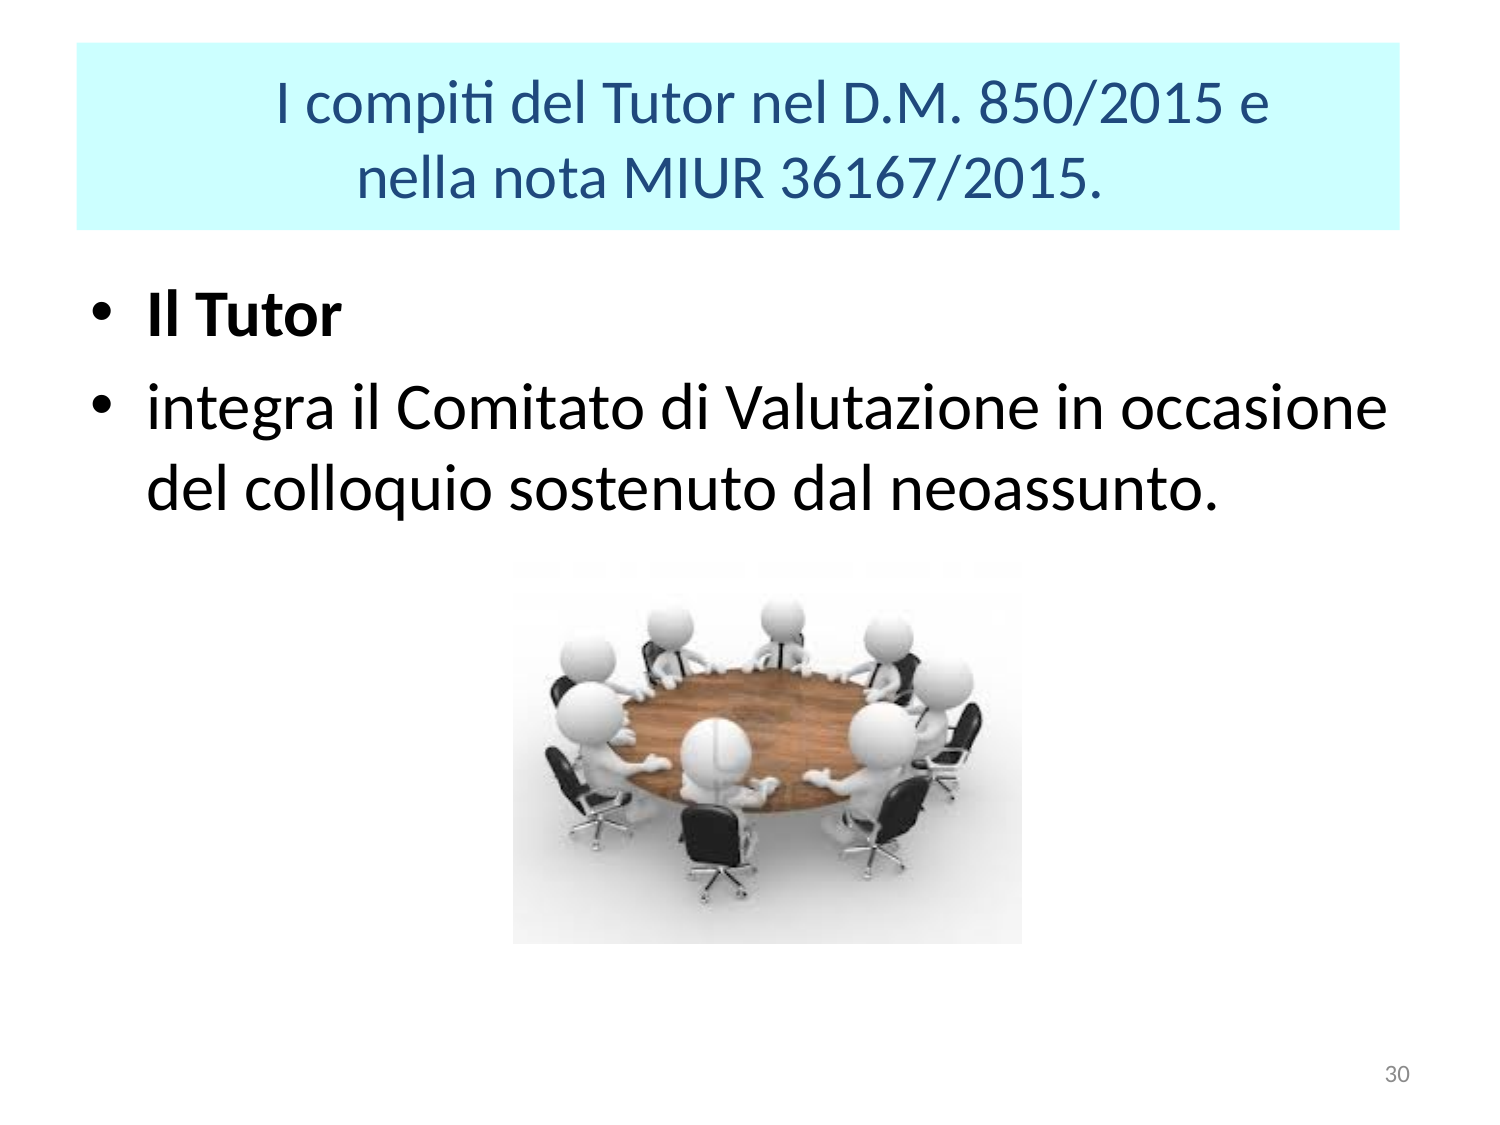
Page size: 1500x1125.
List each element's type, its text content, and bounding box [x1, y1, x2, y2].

list Il Tutor integra il Comitato di Valutazione in occasione del colloquio sostenuto dal neoassunto. [75, 262, 1425, 1005]
picture [513, 562, 1022, 944]
text_box I compiti del Tutor nel D.M. 850/2015 e nella nota MIUR 36167/2015. [76, 42, 1400, 231]
slide_number 30 [1074, 1042, 1425, 1103]
